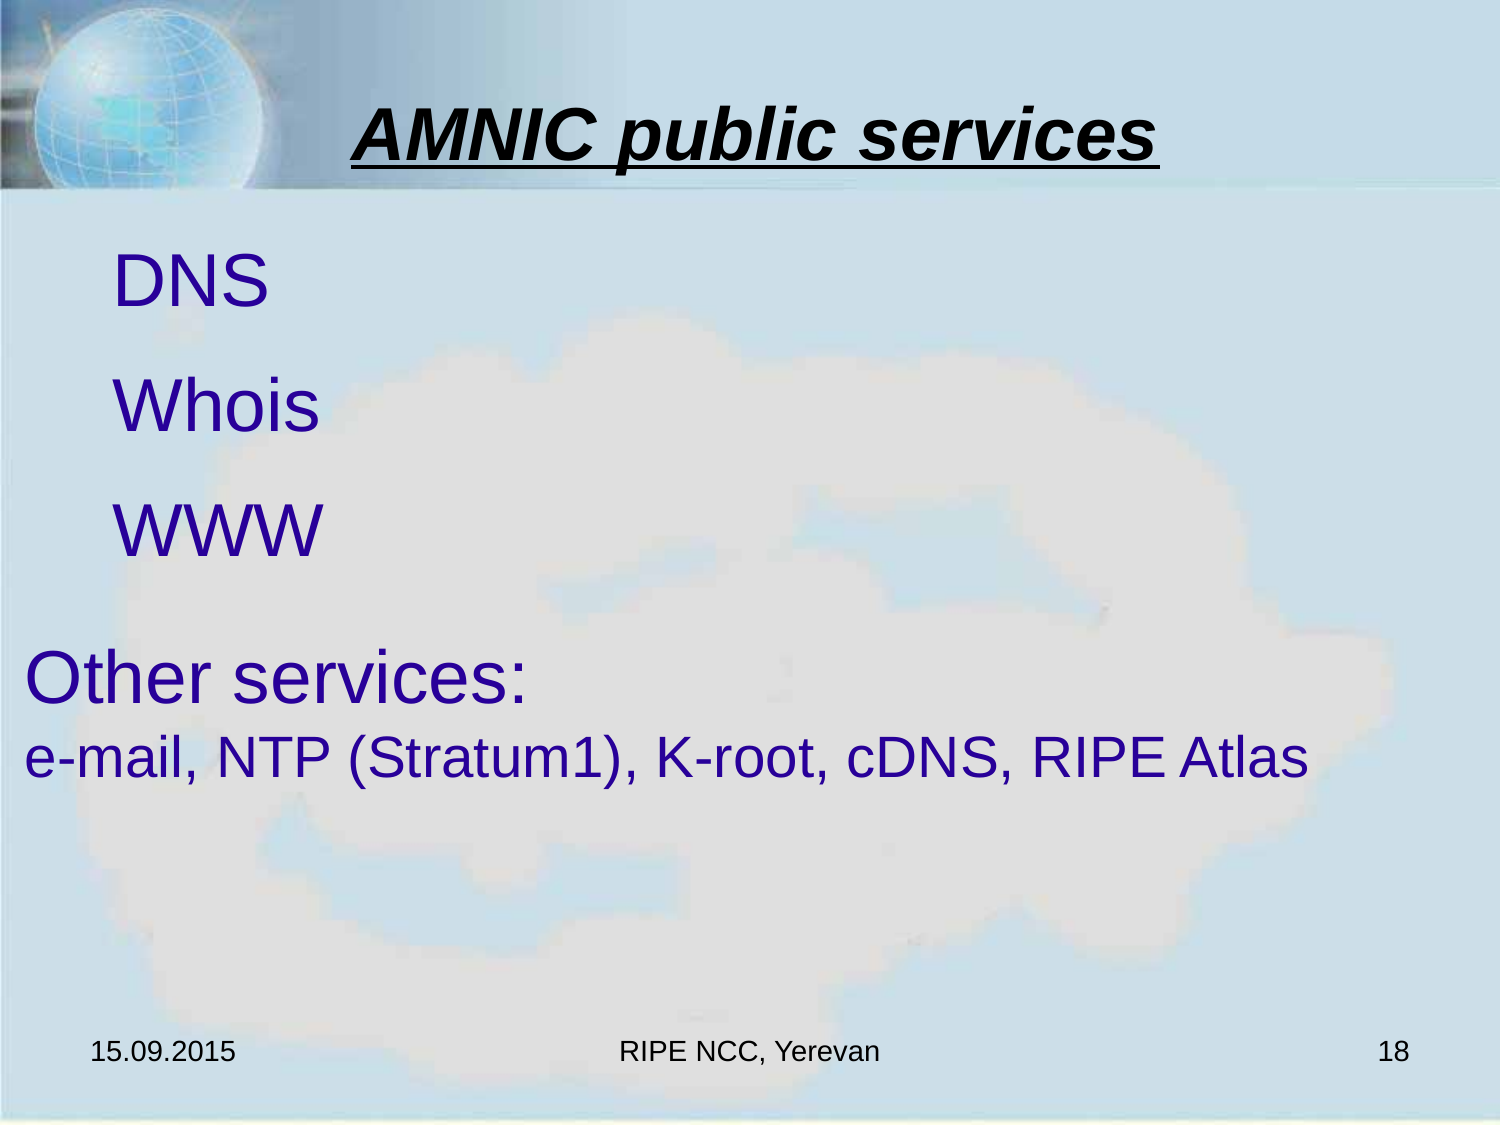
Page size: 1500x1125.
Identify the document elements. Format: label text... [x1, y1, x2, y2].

text_box DNS [112, 212, 1399, 335]
text_box Whois [112, 337, 1399, 460]
text_box Other services: e-mail, NTP (Stratum1), K-root, cDNS, RIPE Atlas [24, 587, 1475, 825]
title AMNIC public services [112, 49, 1399, 212]
footer RIPE NCC, Yerevan [512, 1024, 988, 1103]
text_box WWW [112, 462, 1399, 586]
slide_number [74, 1024, 426, 1103]
slide_number 18 [1074, 1024, 1426, 1103]
picture [0, 0, 1500, 1125]
